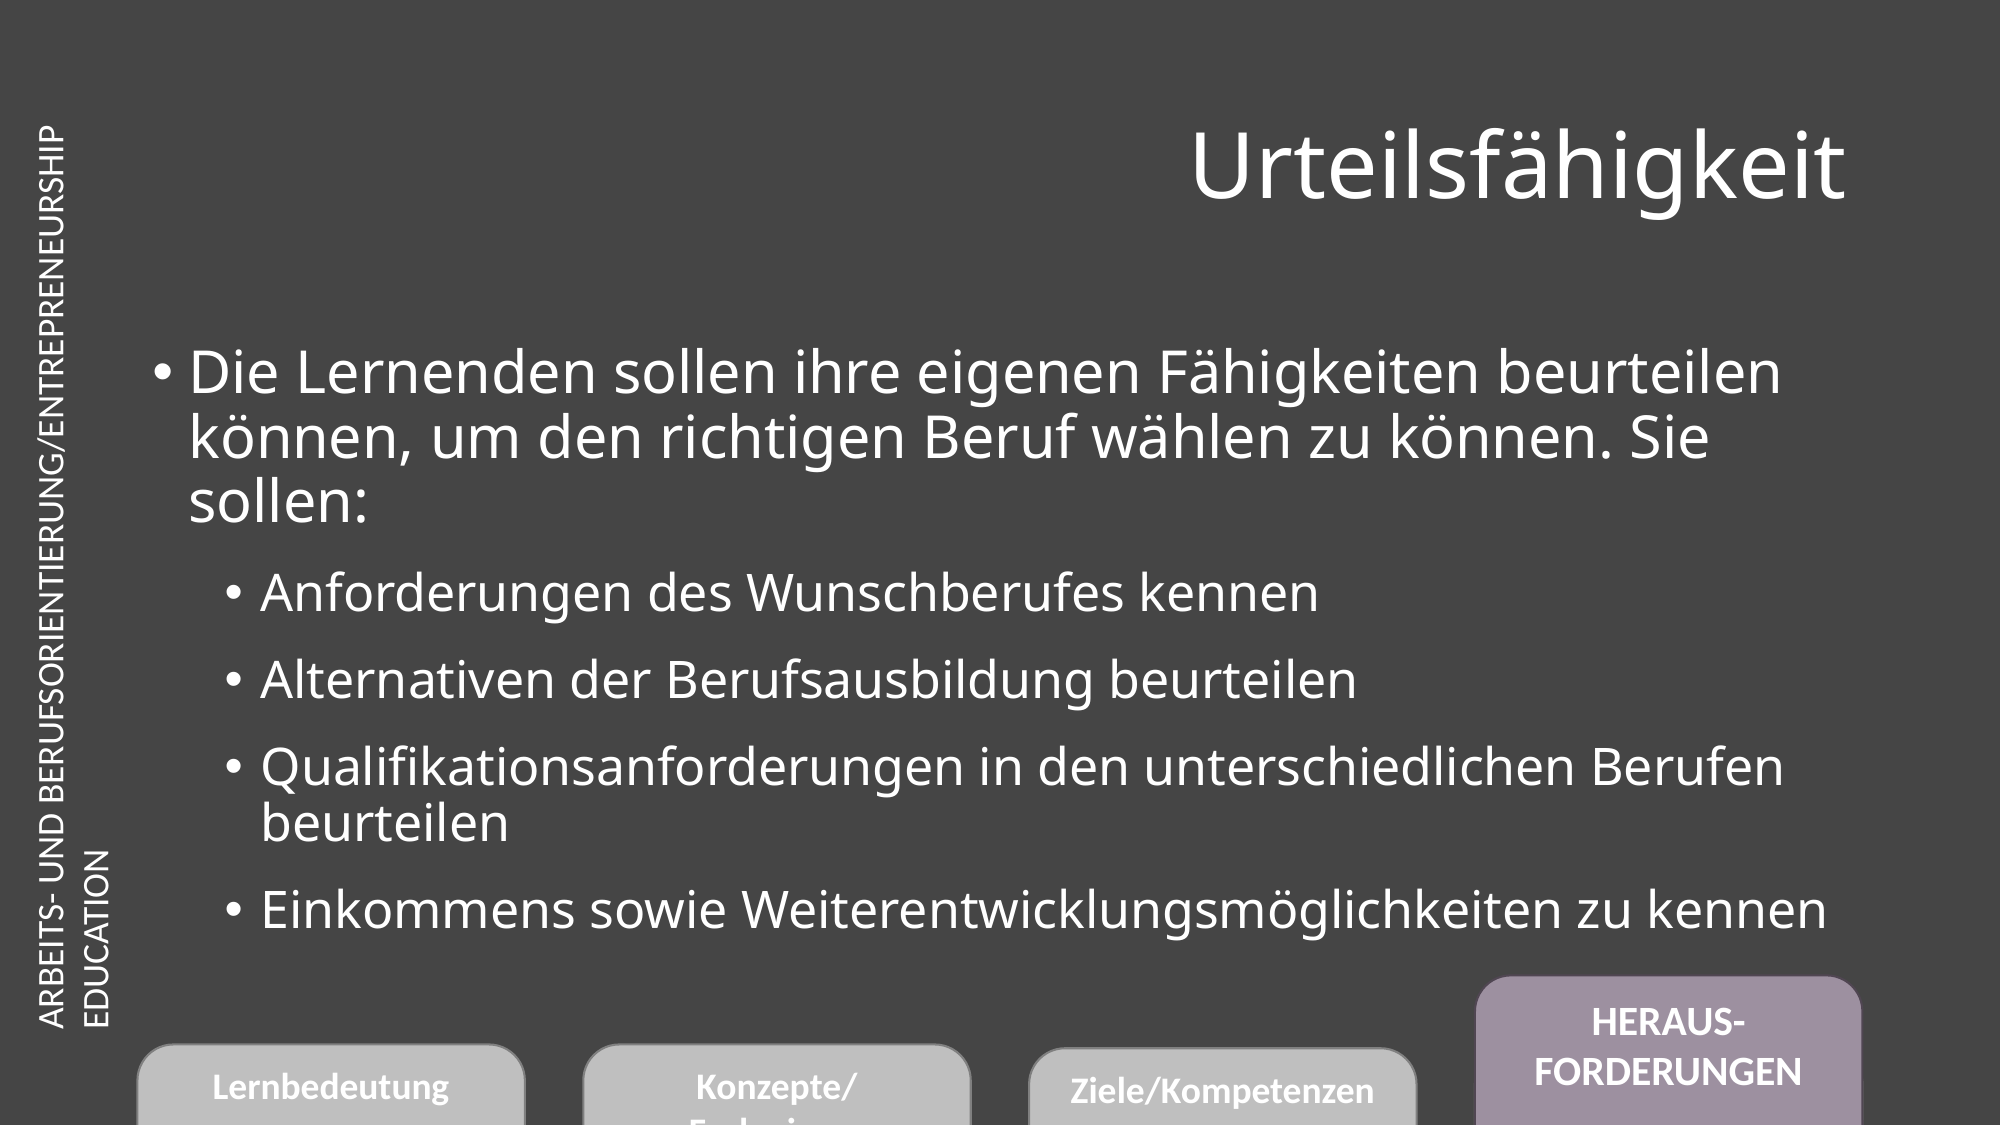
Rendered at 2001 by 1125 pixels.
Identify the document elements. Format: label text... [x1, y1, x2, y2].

title Urteilsfähigkeit [137, 59, 1863, 278]
list Die Lernenden sollen ihre eigenen Fähigkeiten beurteilen können, um den richtigen Beruf wählen zu können. Sie sollen: Anforderungen des Wunschberufes kennen Alternativen der Berufsausbildung beurteilen Qualifikationsanforderungen in den unterschiedlichen Berufen beurteilen Einkommens sowie Weiterentwicklungsmöglichkeiten zu kennen [137, 335, 1863, 984]
